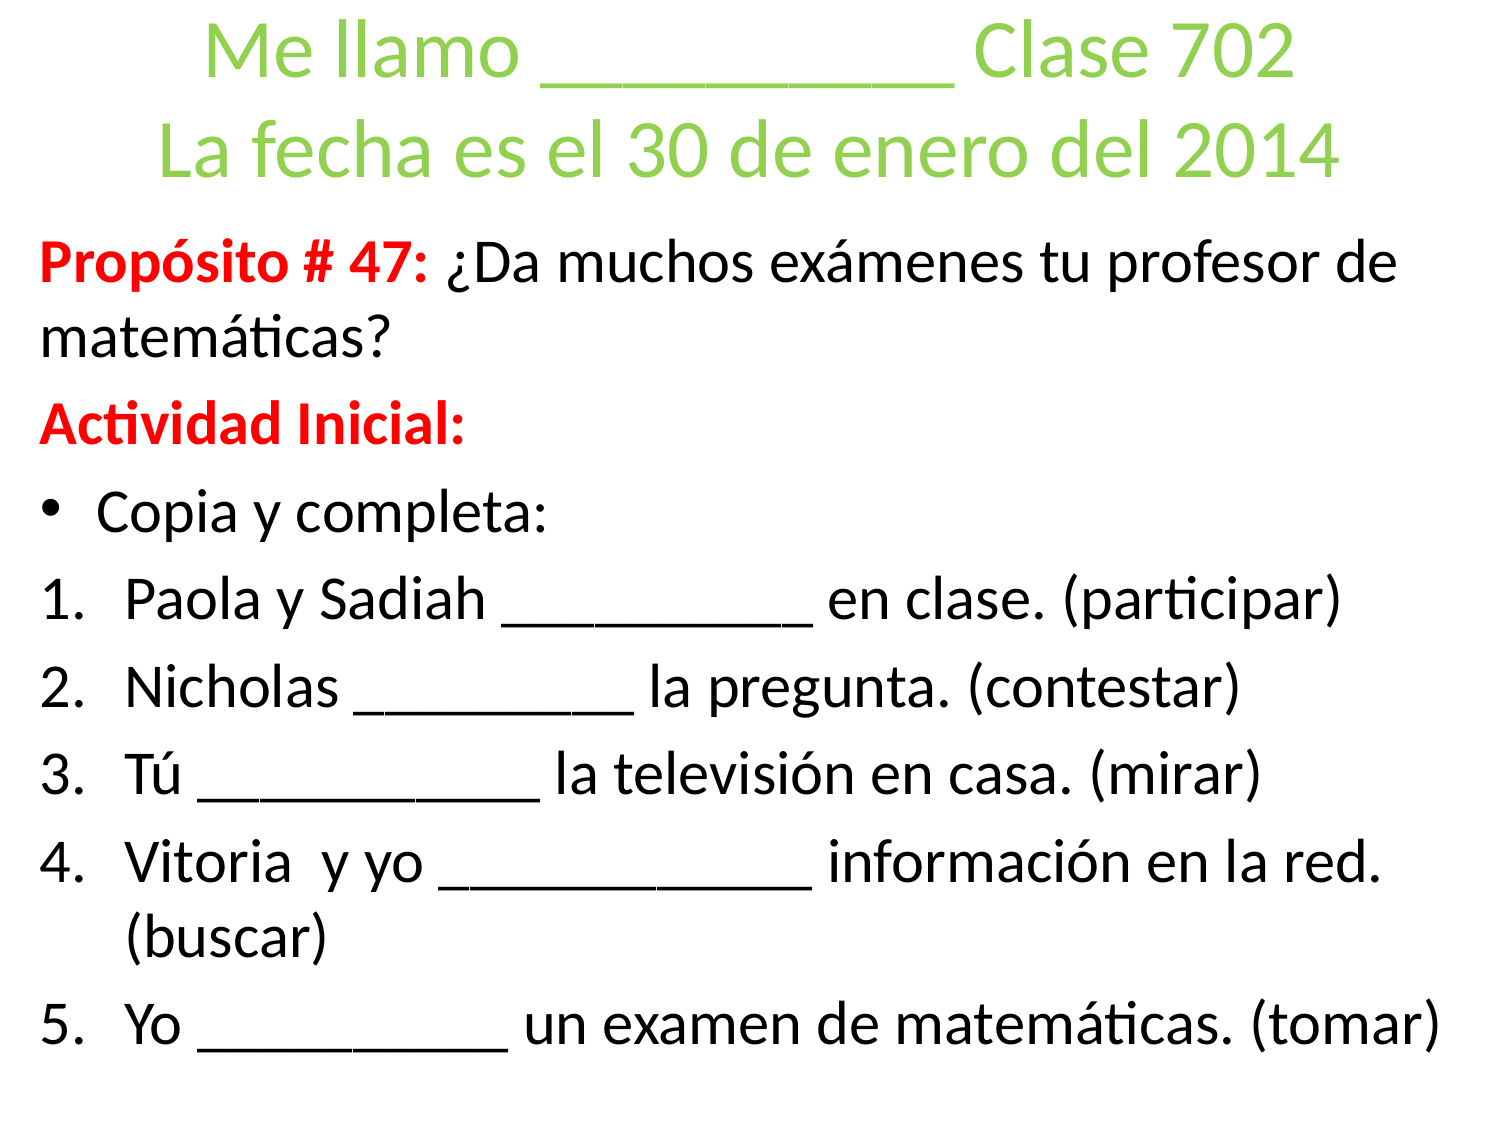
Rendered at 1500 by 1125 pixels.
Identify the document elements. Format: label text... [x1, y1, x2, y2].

list Propósito # 47: ¿Da muchos exámenes tu profesor de matemáticas? Actividad Inicial: Copia y completa: Paola y Sadiah __________ en clase. (participar) Nicholas _________ la pregunta. (contestar) Tú ___________ la televisión en casa. (mirar) Vitoria y yo ____________ información en la red. (buscar) Yo __________ un examen de matemáticas. (tomar) [24, 212, 1475, 1063]
title Me llamo __________ Clase 702 La fecha es el 30 de enero del 2014 [37, 0, 1463, 188]
